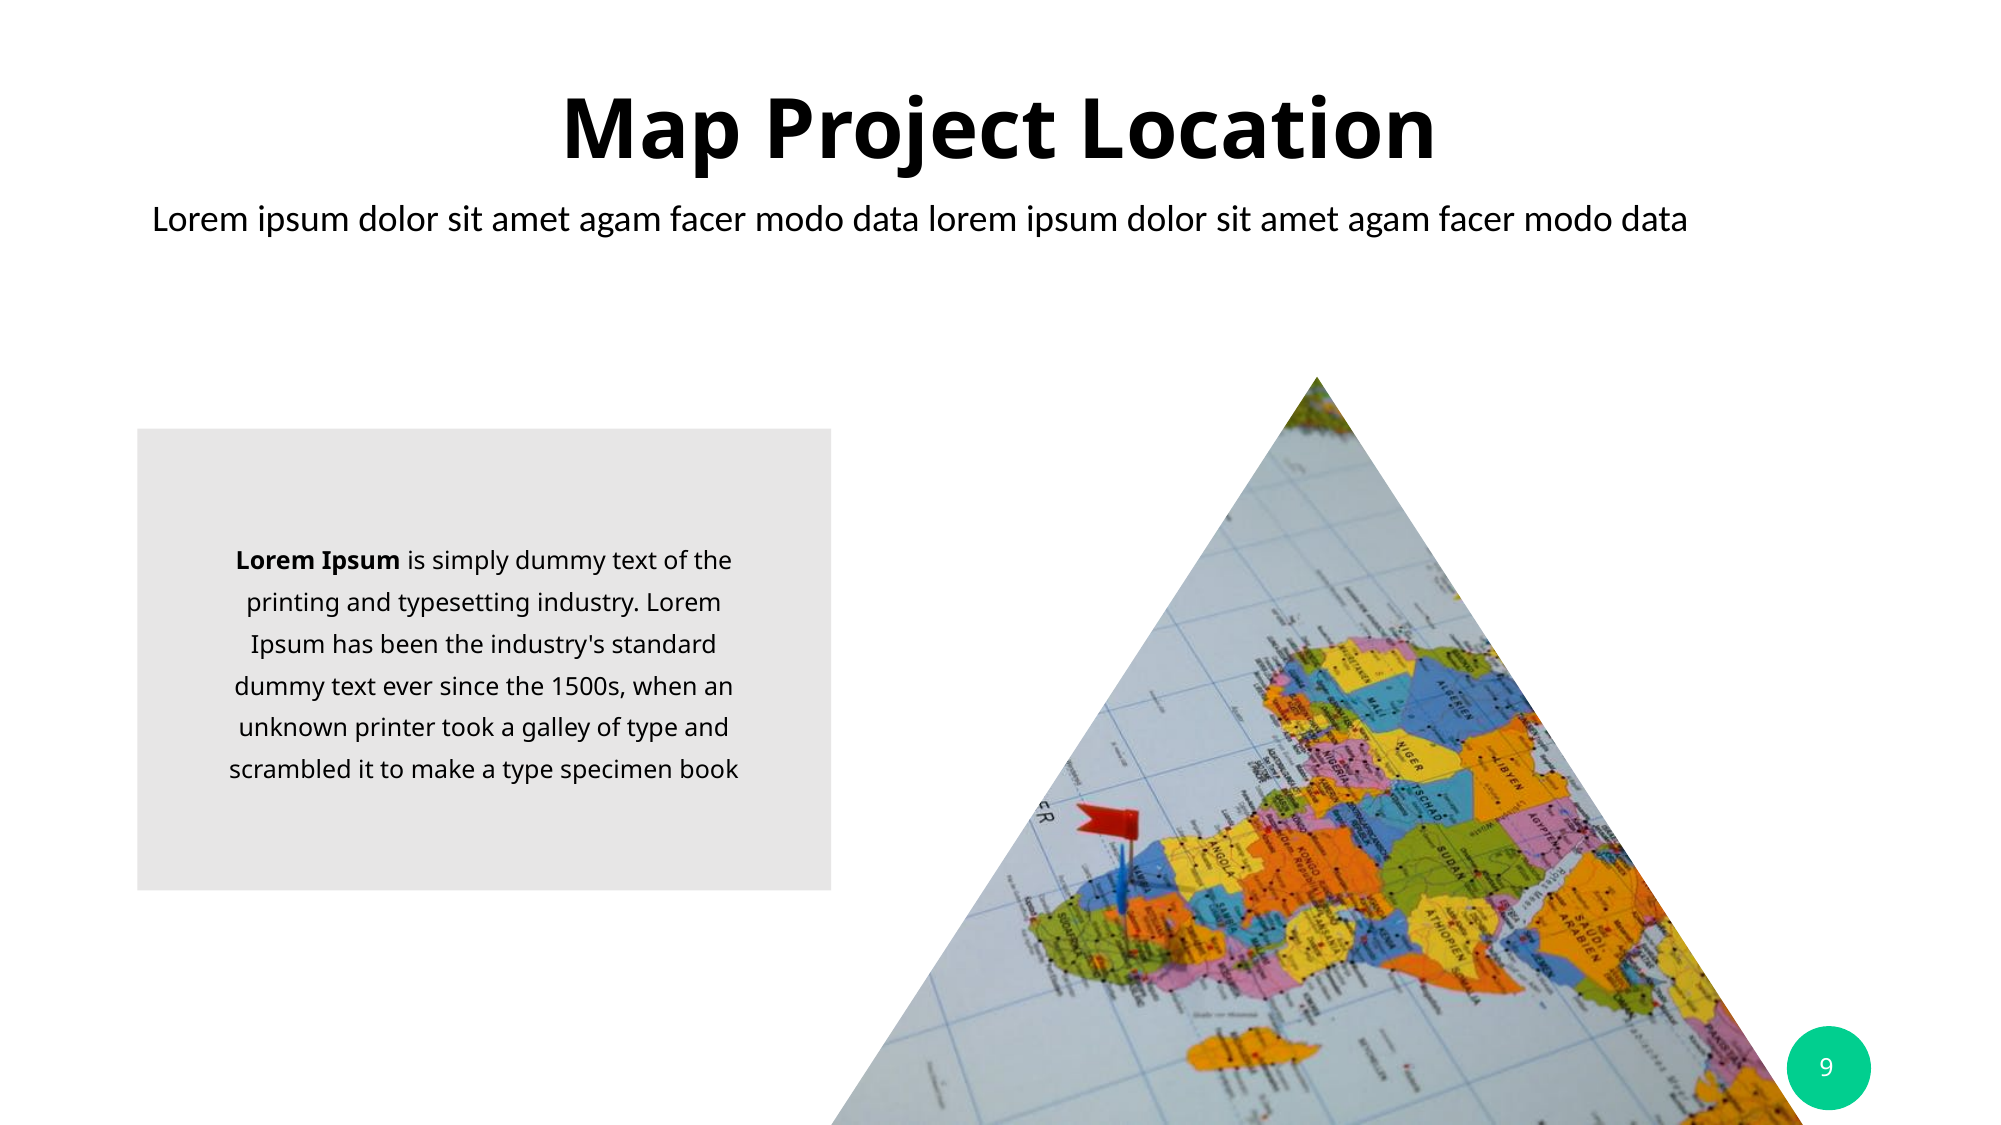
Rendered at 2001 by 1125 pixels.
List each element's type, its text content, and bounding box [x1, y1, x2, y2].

text_box Lorem Ipsum is simply dummy text of the printing and typesetting industry. Lorem Ipsum has been the industry's standard dummy text ever since the 1500s, when an unknown printer took a galley of type and scrambled it to make a type specimen book [196, 525, 773, 791]
text_box Map Project Location [137, 75, 1863, 187]
picture [831, 376, 1803, 1125]
text_box [136, 427, 831, 892]
slide_number 9 [1803, 1042, 1863, 1094]
subtitle Lorem ipsum dolor sit amet agam facer modo data lorem ipsum dolor sit amet agam facer modo data [137, 187, 1863, 227]
